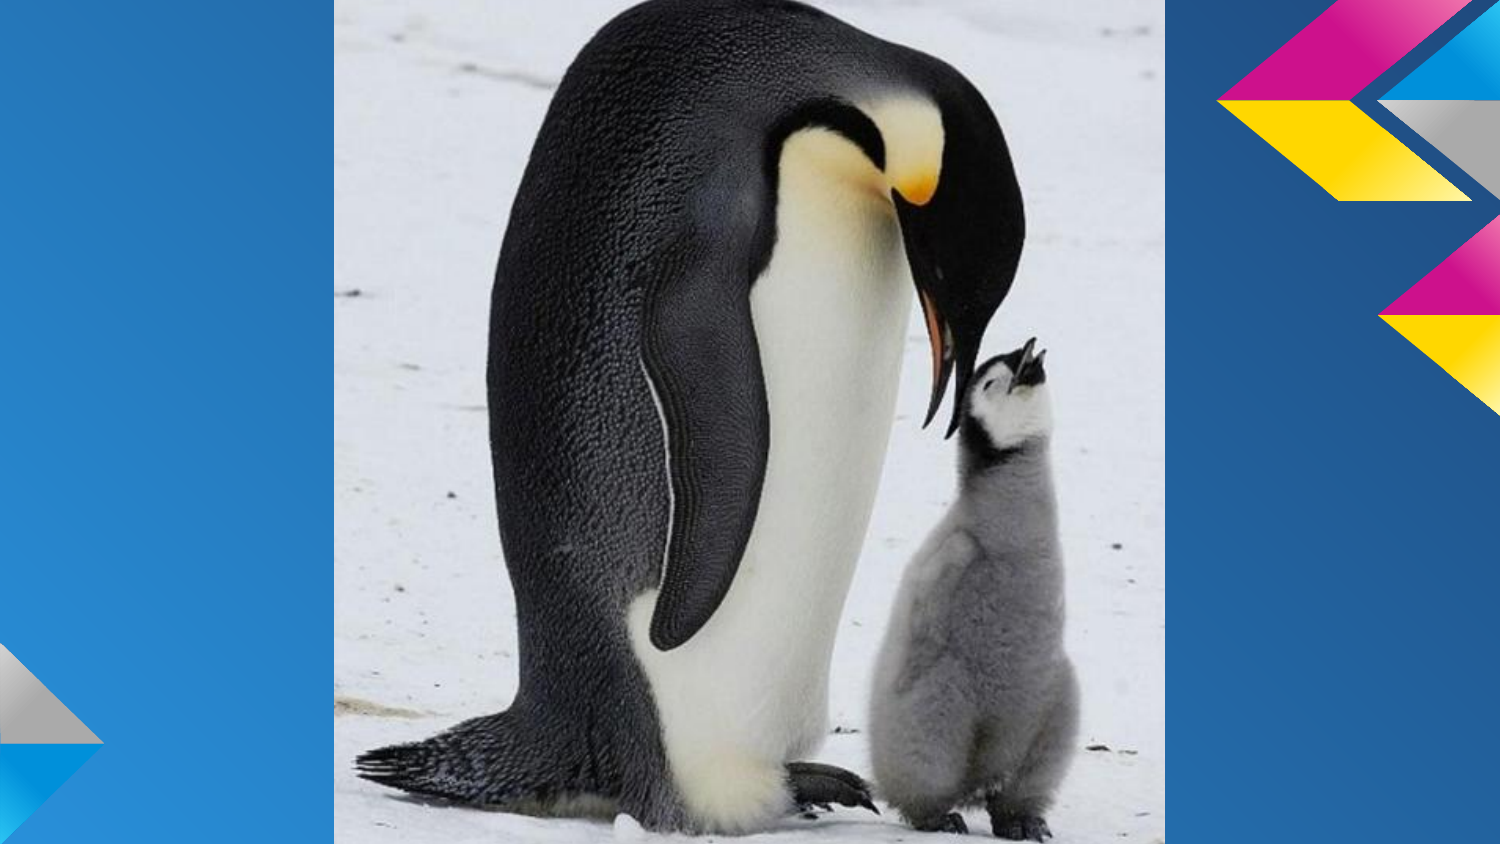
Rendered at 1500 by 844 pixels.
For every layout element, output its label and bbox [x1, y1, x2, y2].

picture [334, 0, 1165, 844]
